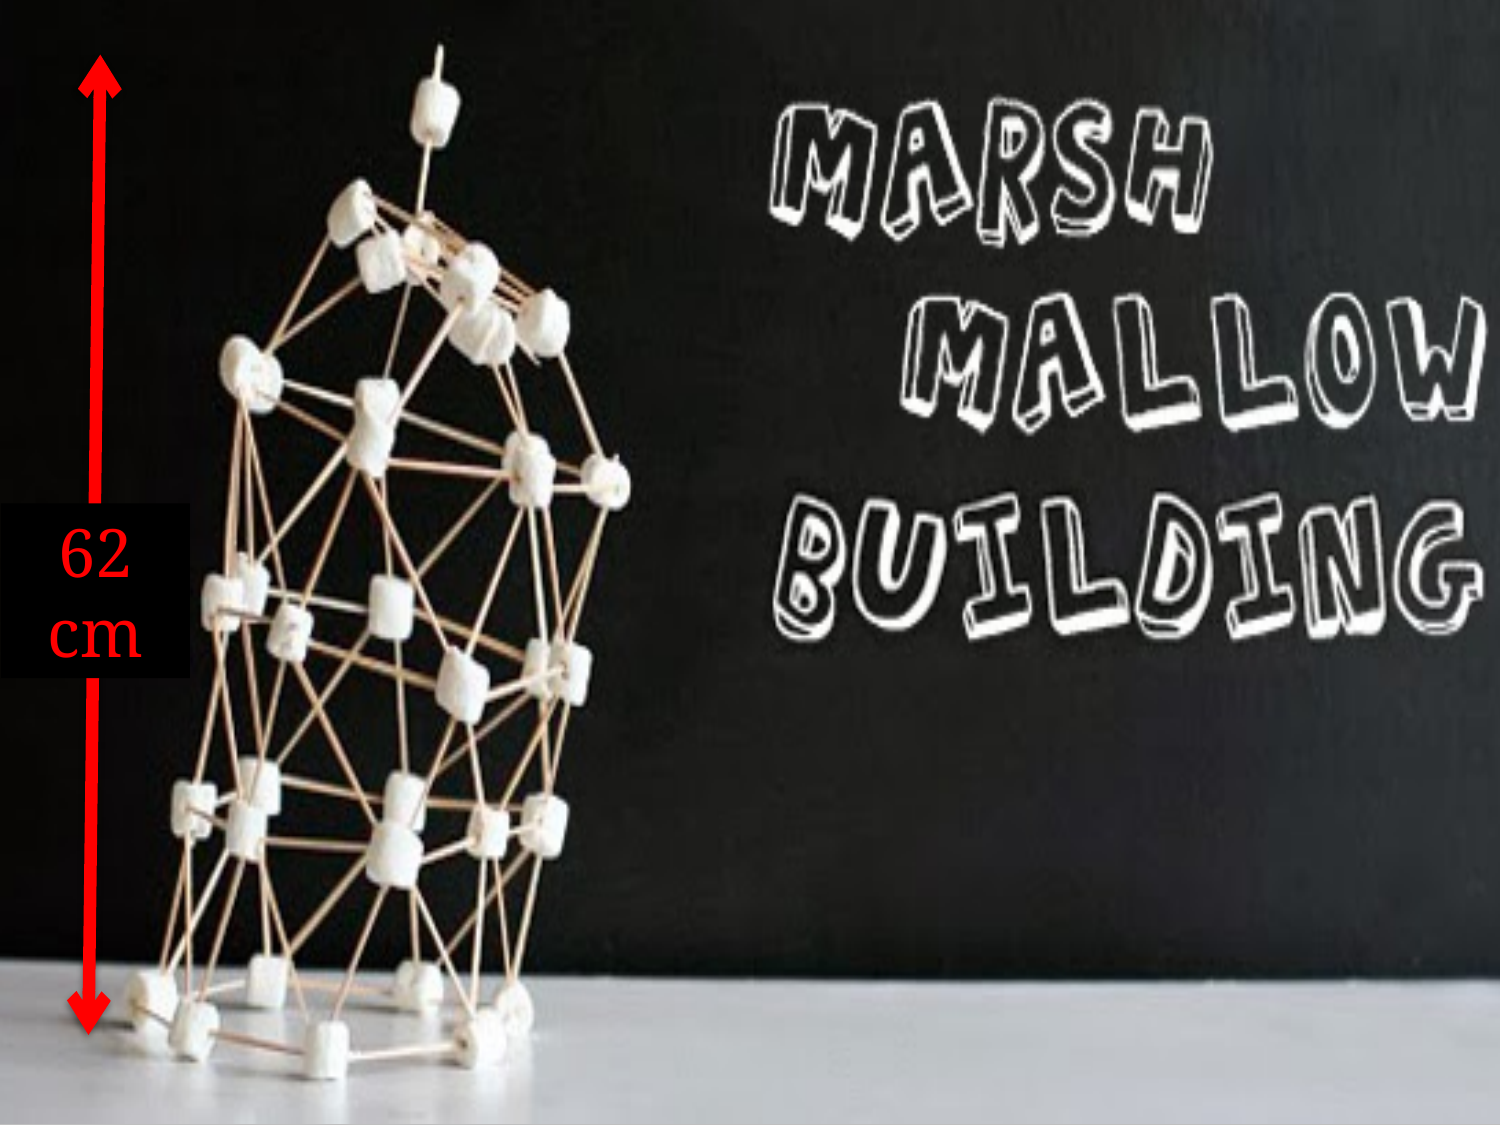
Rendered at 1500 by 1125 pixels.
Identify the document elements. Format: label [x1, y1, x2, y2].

text_box [88, 54, 101, 1036]
picture [0, 0, 1500, 1124]
